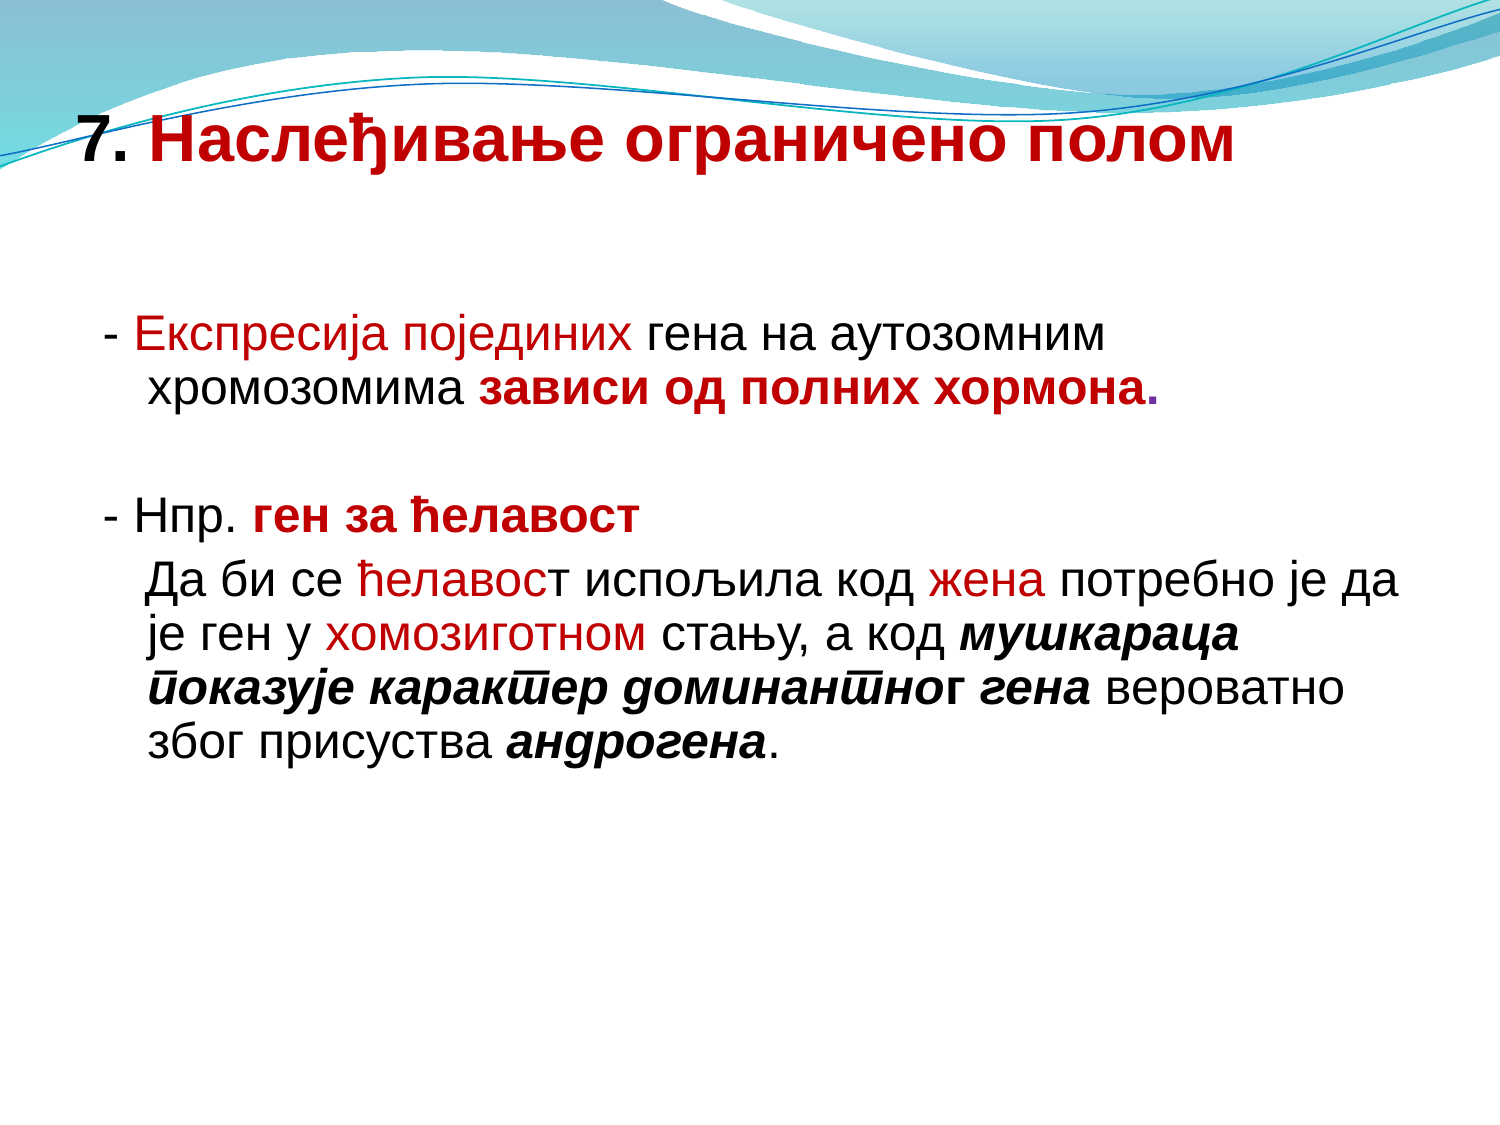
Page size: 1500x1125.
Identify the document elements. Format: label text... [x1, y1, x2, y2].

title 7. Наслеђивање ограничено полом [75, 45, 1425, 175]
list - Експресија појединих гена на аутозомним хромозомима зависи од полних хормона. - Нпр. ген за ћелавост Да би се ћелавост испољила код жена потребно је да је ген у хомозиготном стању, а код мушкараца показује карактер доминантног гена вероватно због присуства андрогена. [87, 299, 1425, 963]
